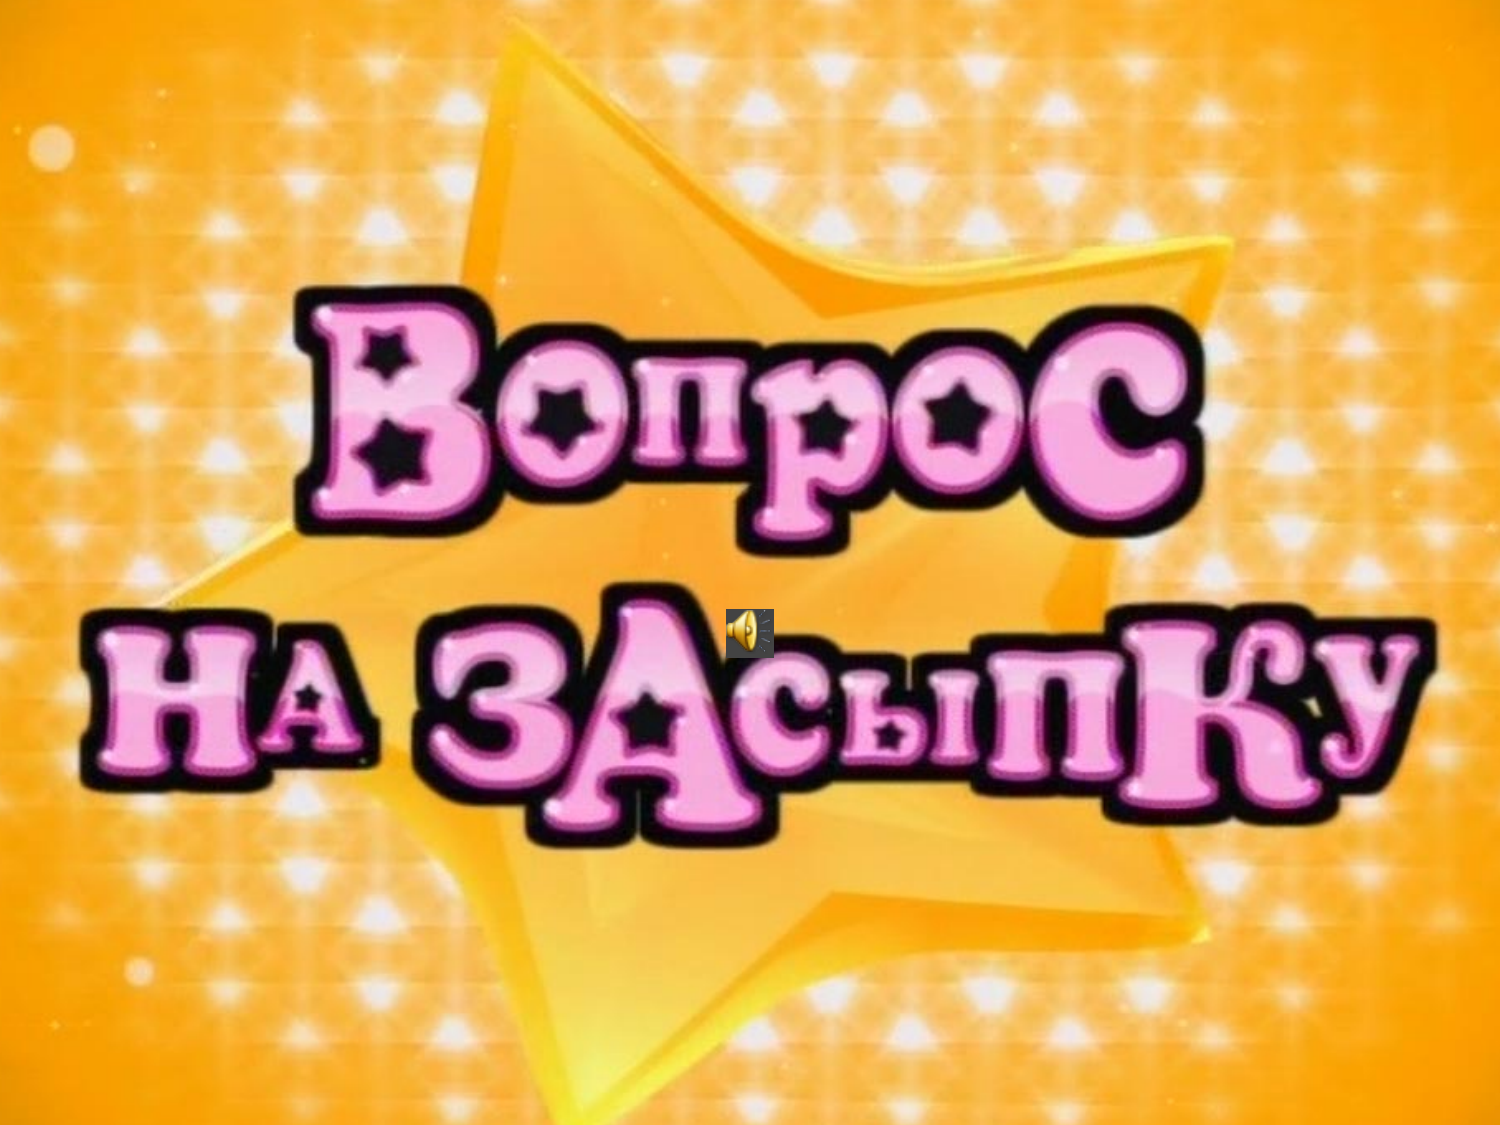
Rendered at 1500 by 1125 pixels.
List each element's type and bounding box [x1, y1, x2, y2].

picture [0, 0, 1500, 1125]
list [724, 608, 776, 659]
